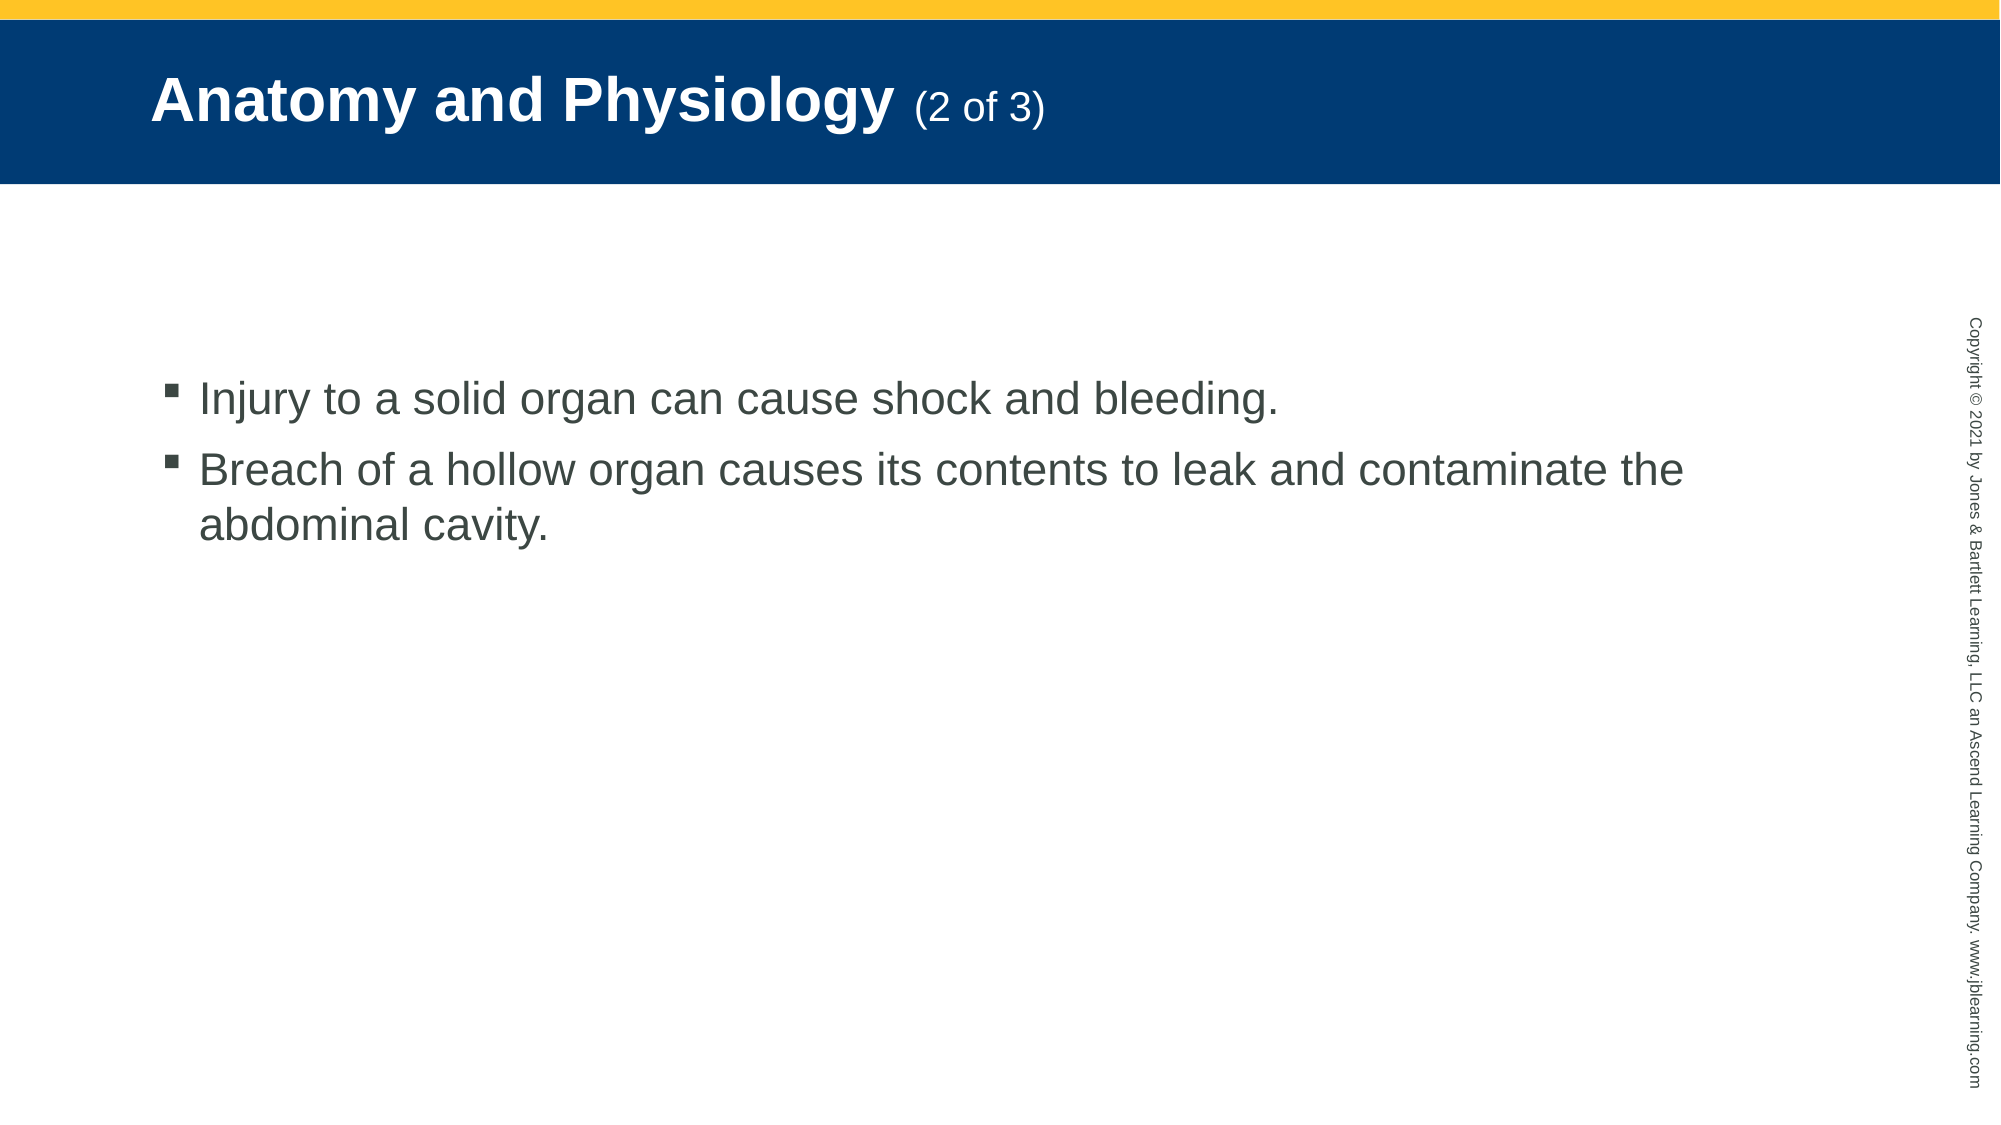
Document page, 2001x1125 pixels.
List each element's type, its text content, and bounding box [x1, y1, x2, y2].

title Anatomy and Physiology (2 of 3) [0, 19, 2000, 185]
list Injury to a solid organ can cause shock and bleeding. Breach of a hollow organ causes its contents to leak and contaminate the abdominal cavity. [146, 361, 1859, 1016]
